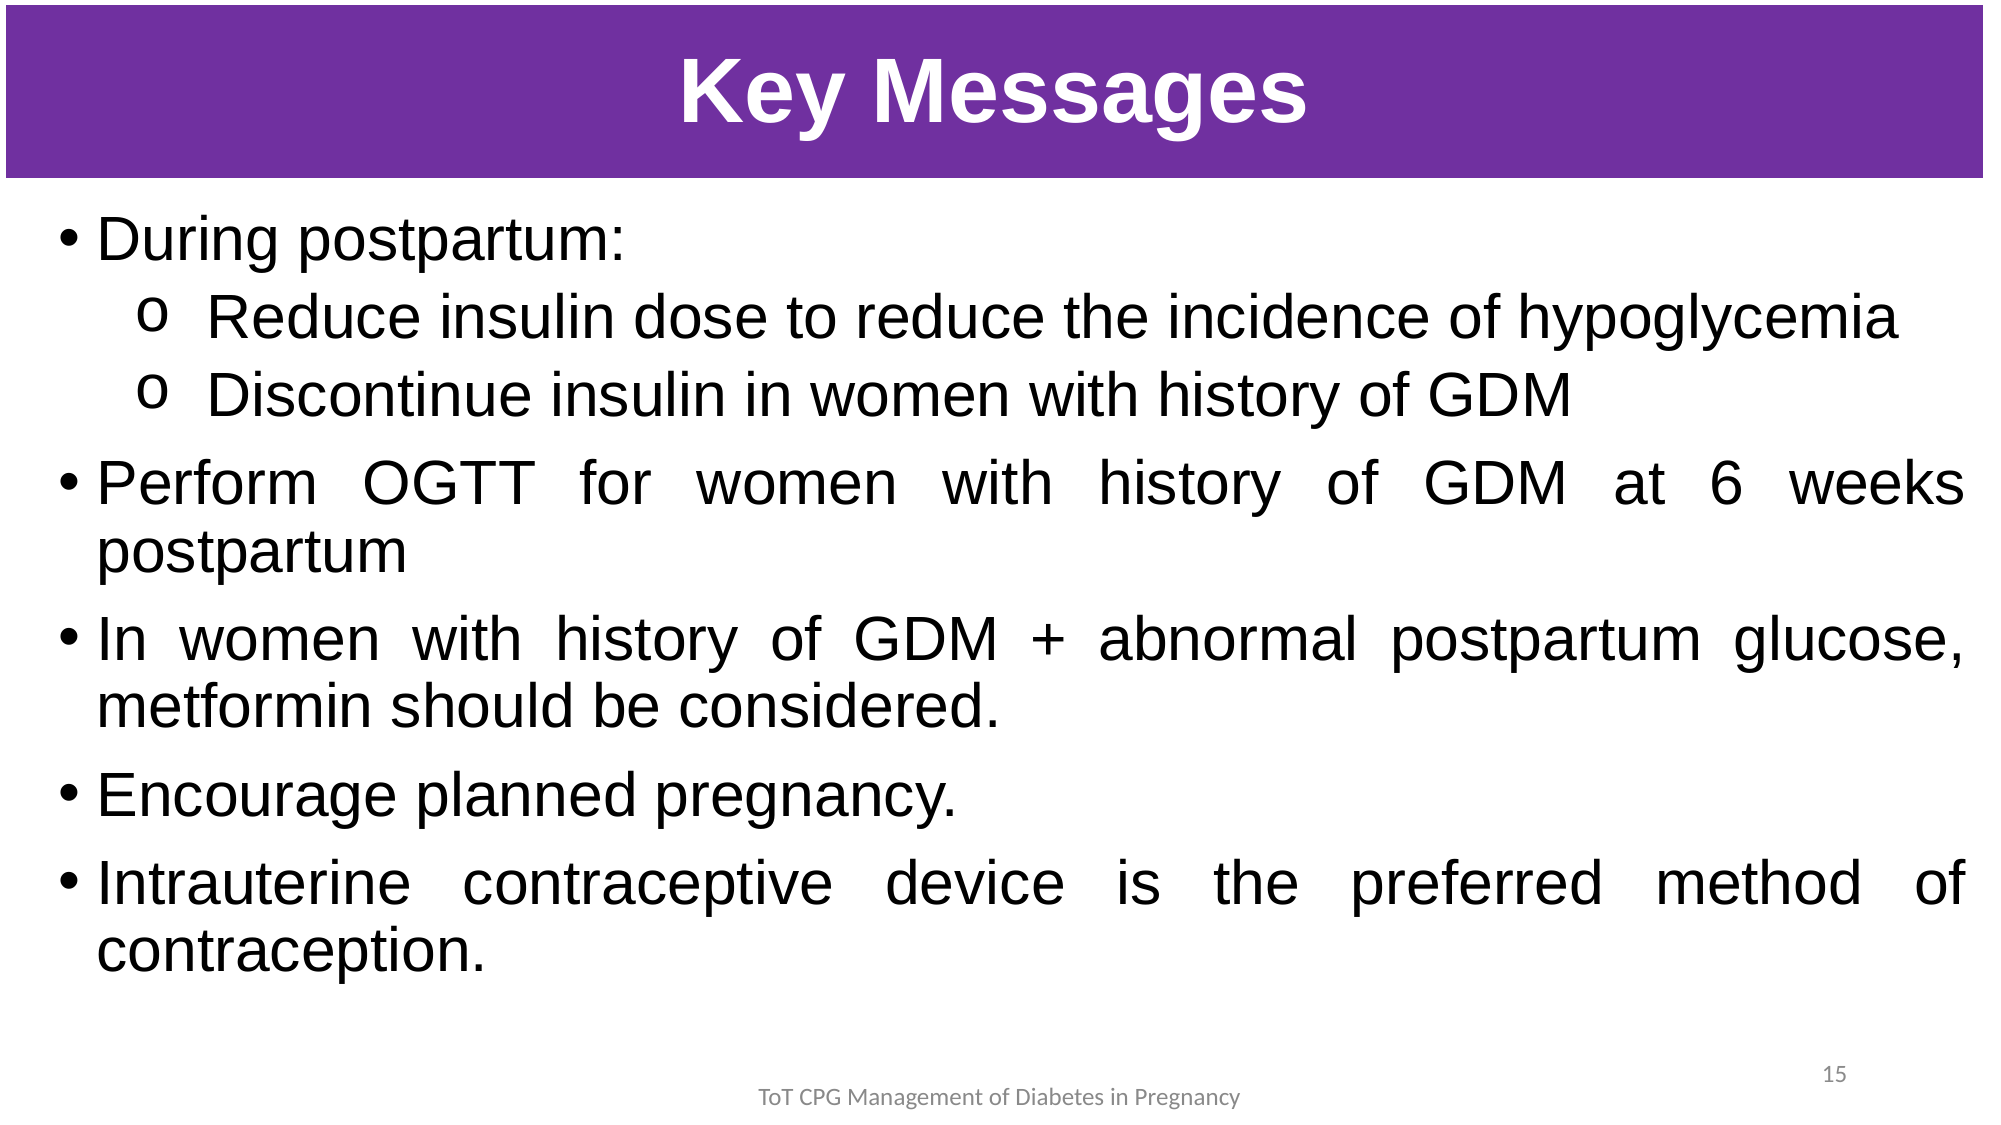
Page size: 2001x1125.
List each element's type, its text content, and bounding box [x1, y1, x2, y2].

list During postpartum: Reduce insulin dose to reduce the incidence of hypoglycemia Discontinue insulin in women with history of GDM Perform OGTT for women with history of GDM at 6 weeks postpartum In women with history of GDM + abnormal postpartum glucose, metformin should be considered. Encourage planned pregnancy. Intrauterine contraceptive device is the preferred method of contraception. [43, 199, 1984, 1071]
table_header Key Messages [6, 5, 1983, 178]
footer ToT CPG Management of Diabetes in Pregnancy [662, 1065, 1338, 1125]
slide_number 15 [1412, 1042, 1863, 1103]
